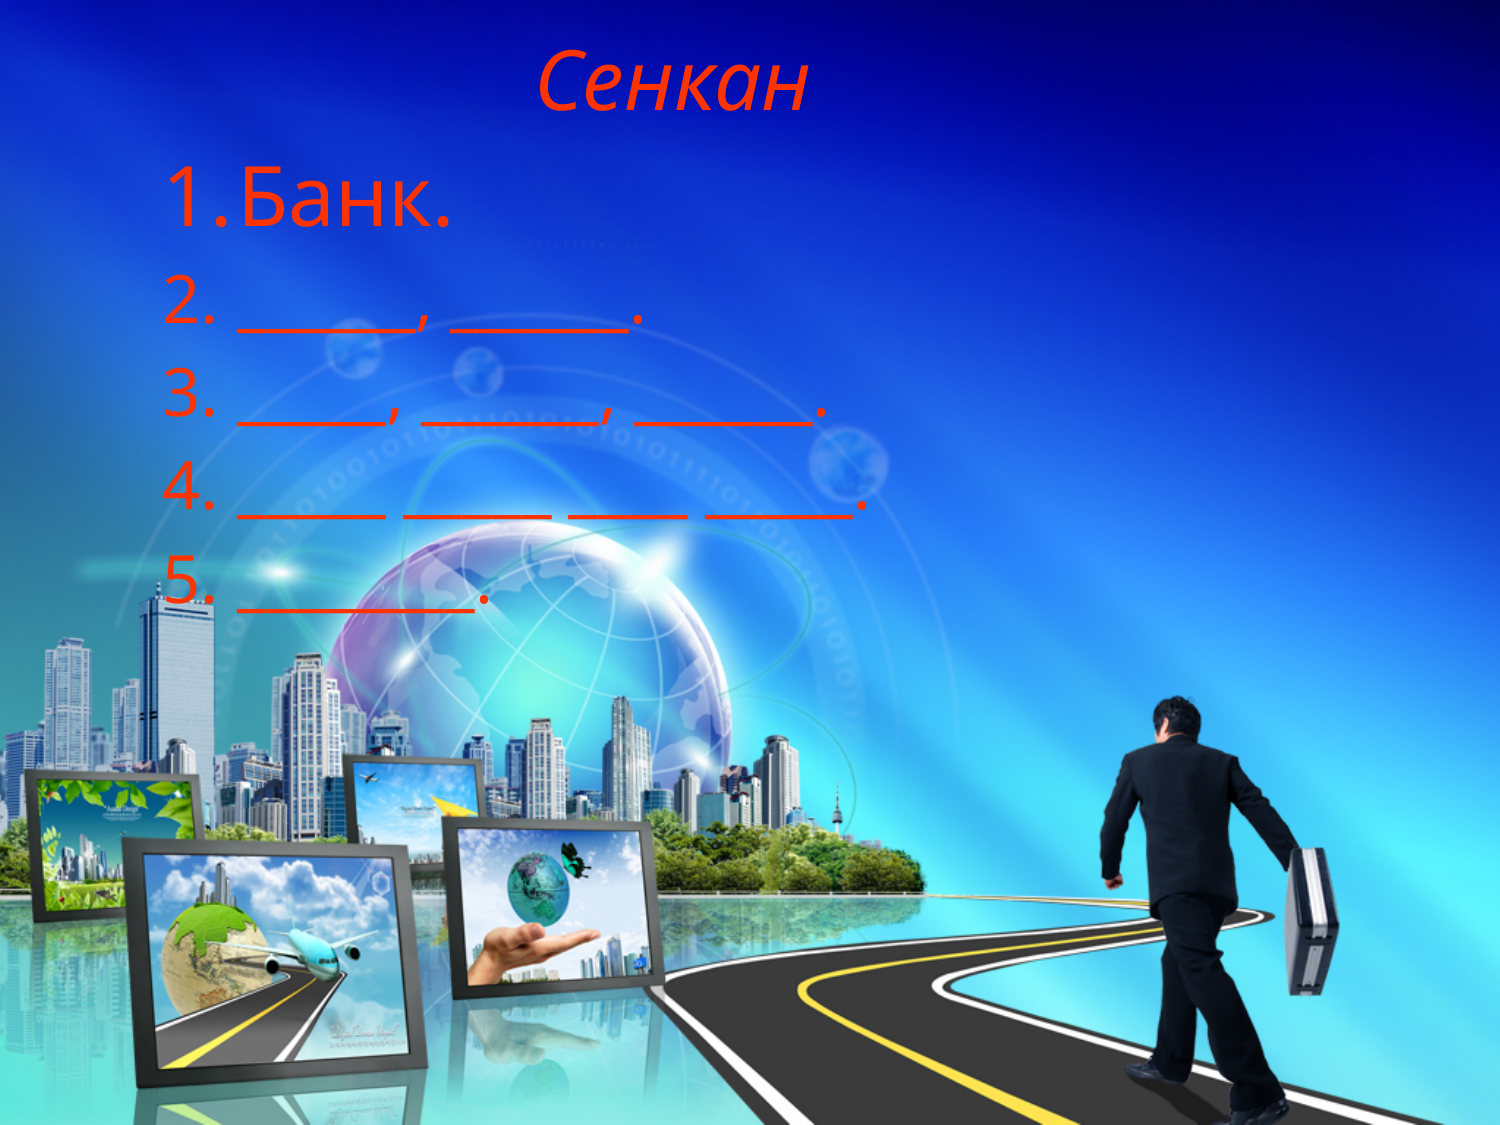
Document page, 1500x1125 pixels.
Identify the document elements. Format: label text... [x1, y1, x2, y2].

subtitle Сенкан Банк. ______, ______. _____, ______, ______. _____ _____ ____ _____. ________. [147, 19, 1199, 610]
picture [0, 0, 1500, 1125]
